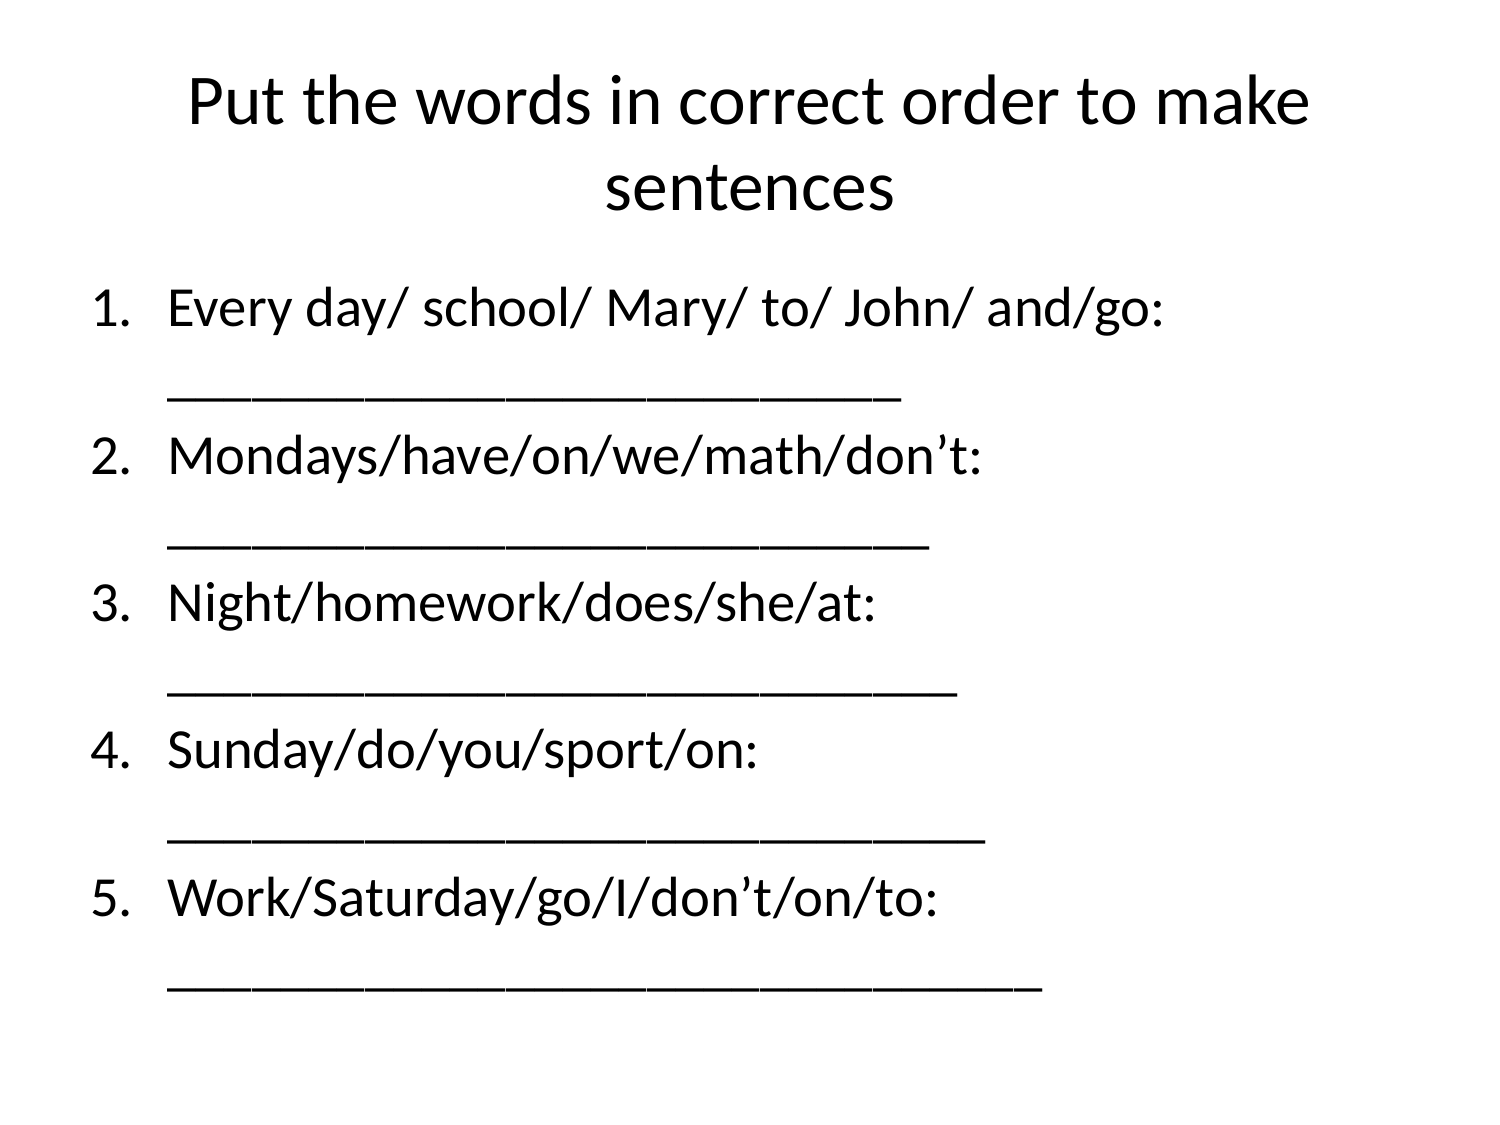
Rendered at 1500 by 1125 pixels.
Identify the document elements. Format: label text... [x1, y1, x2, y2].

title Put the words in correct order to make sentences [75, 45, 1425, 233]
list Every day/ school/ Mary/ to/ John/ and/go: __________________________ Mondays/have/on/we/math/don’t: ___________________________ Night/homework/does/she/at: ____________________________ Sunday/do/you/sport/on: _____________________________ Work/Saturday/go/I/don’t/on/to: _______________________________ [75, 262, 1425, 1005]
